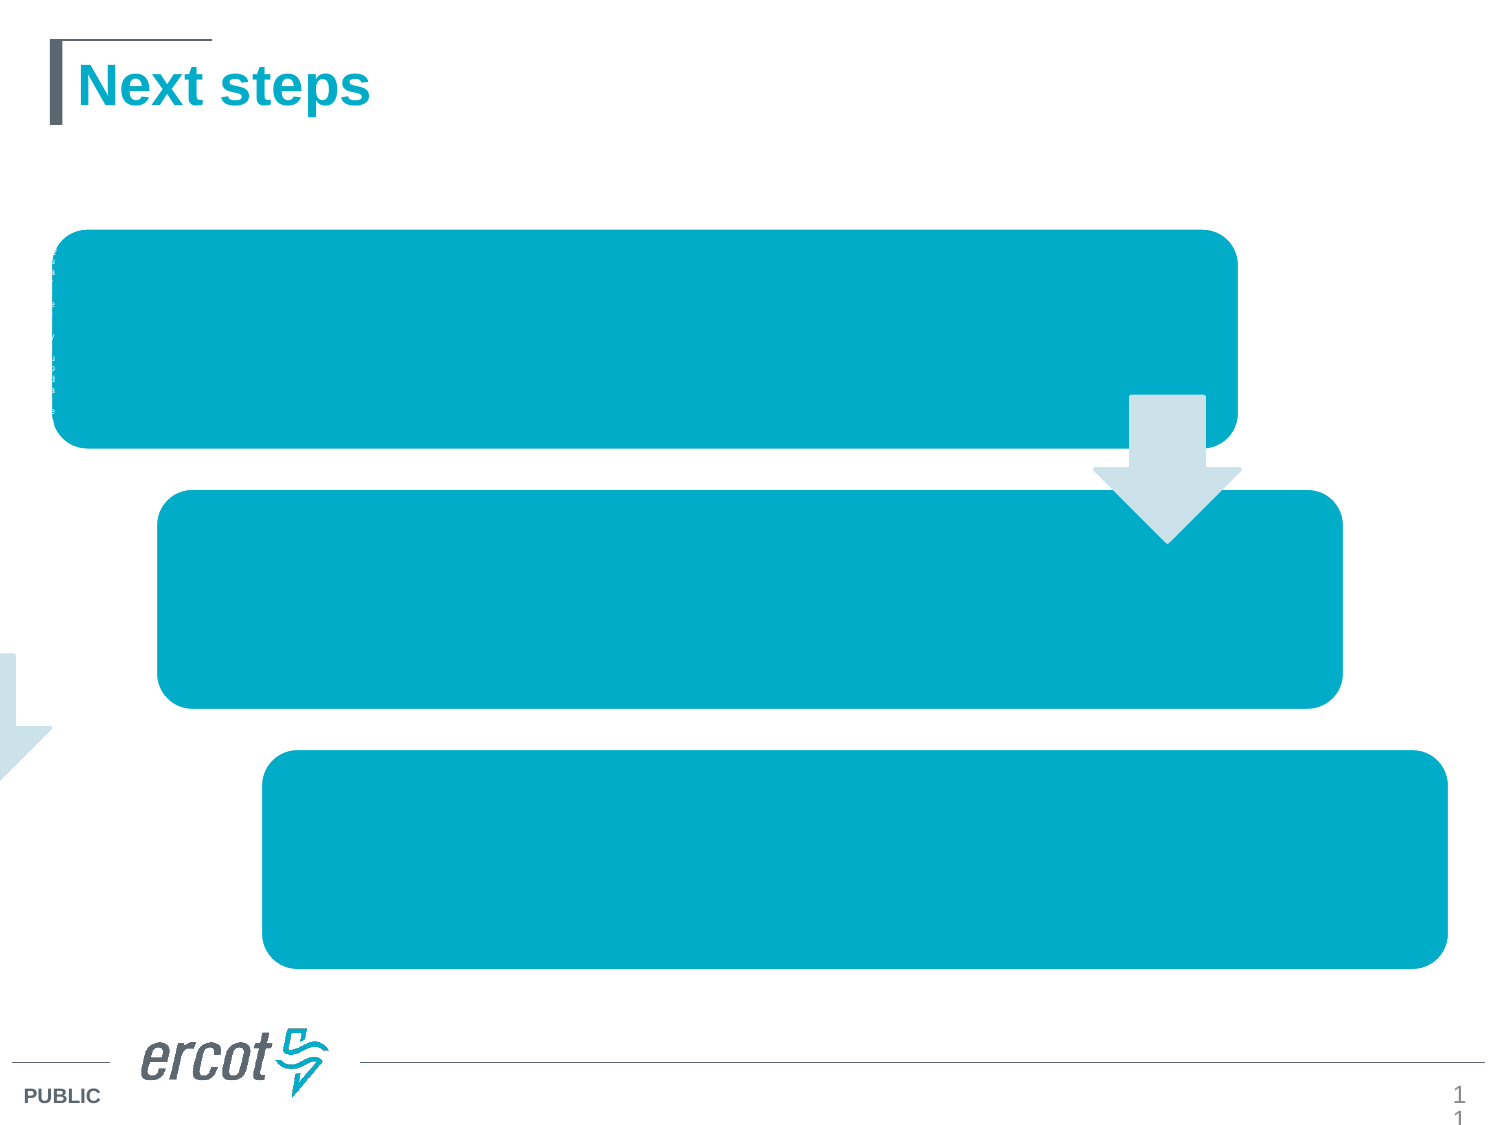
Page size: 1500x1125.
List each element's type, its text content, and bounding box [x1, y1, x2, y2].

title Next steps [62, 39, 1450, 226]
slide_number 11 [1437, 1076, 1475, 1112]
picture [137, 1024, 332, 1100]
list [49, 227, 1451, 972]
